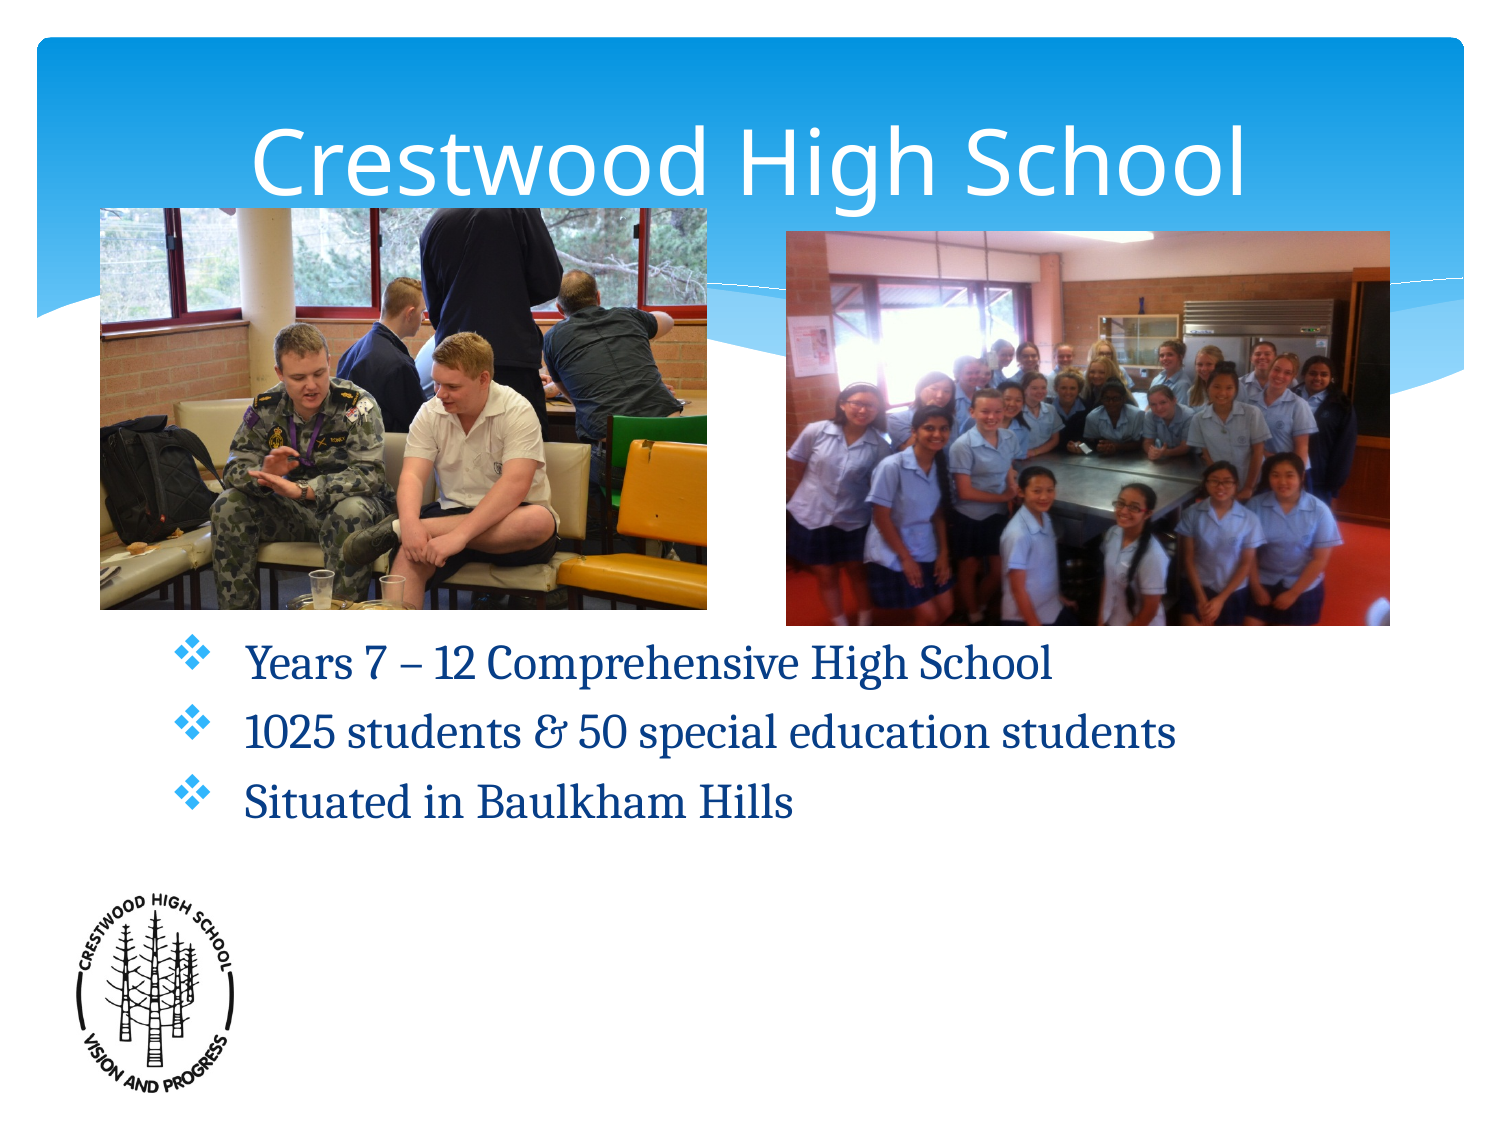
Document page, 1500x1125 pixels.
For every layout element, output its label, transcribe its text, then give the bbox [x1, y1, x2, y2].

picture [76, 893, 234, 1093]
picture [786, 231, 1390, 626]
picture [100, 208, 707, 611]
list Years 7 – 12 Comprehensive High School 1025 students & 50 special education students Situated in Baulkham Hills [155, 621, 1371, 993]
title Crestwood High School [75, 55, 1425, 261]
